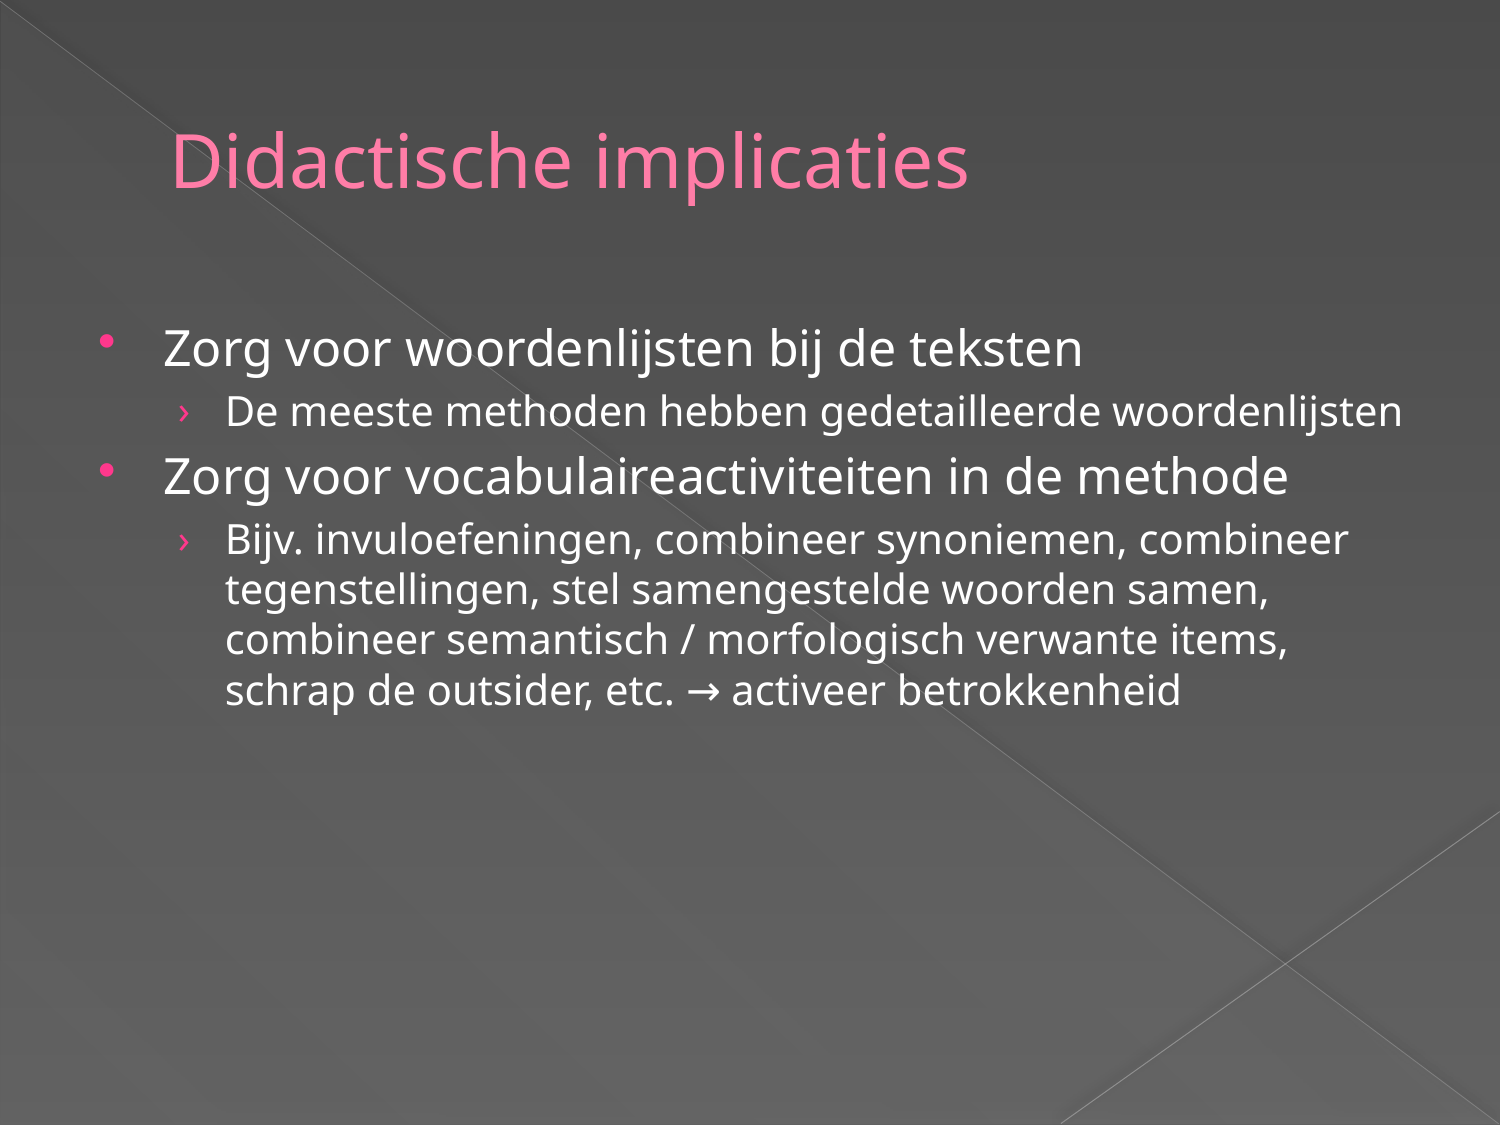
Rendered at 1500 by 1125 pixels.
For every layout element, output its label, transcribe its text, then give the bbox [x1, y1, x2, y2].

title Didactische implicaties [75, 43, 1425, 274]
list Zorg voor woordenlijsten bij de teksten De meeste methoden hebben gedetailleerde woordenlijsten Zorg voor vocabulaireactiviteiten in de methode Bijv. invuloefeningen, combineer synoniemen, combineer tegenstellingen, stel samengestelde woorden samen, combineer semantisch / morfologisch verwante items, schrap de outsider, etc. → activeer betrokkenheid [75, 308, 1425, 1059]
